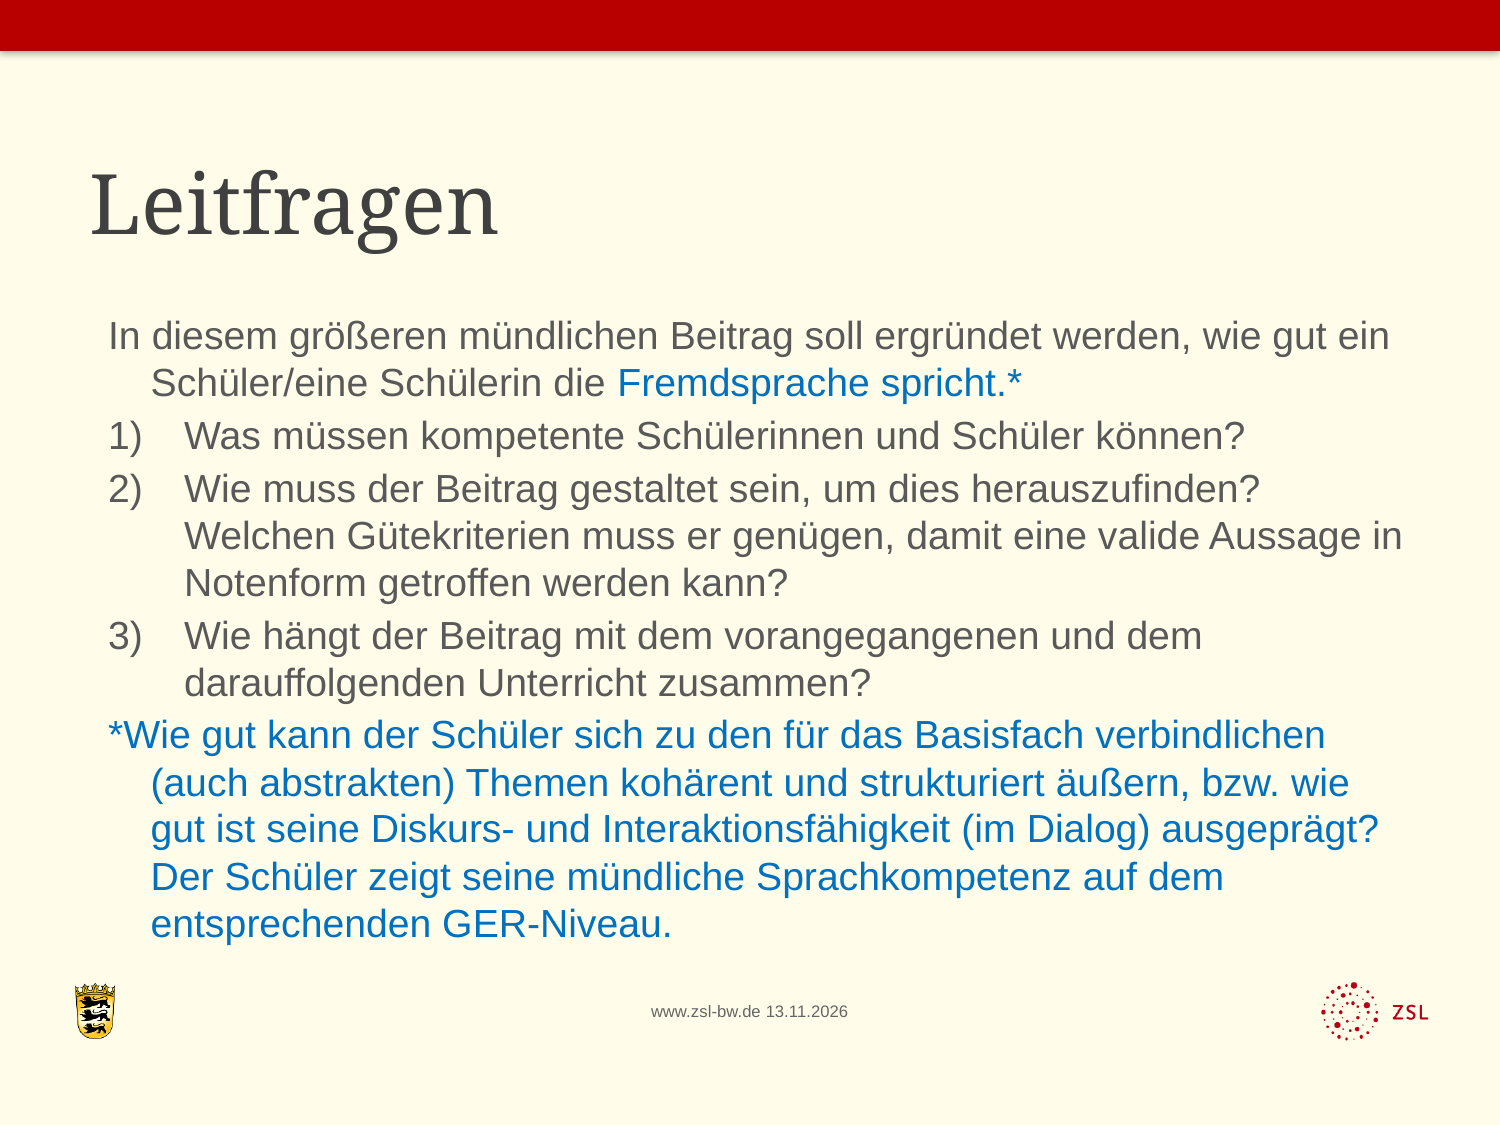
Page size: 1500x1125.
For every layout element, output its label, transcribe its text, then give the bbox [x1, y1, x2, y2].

title Leitfragen [75, 113, 1425, 289]
list In diesem größeren mündlichen Beitrag soll ergründet werden, wie gut ein Schüler/eine Schülerin die Fremdsprache spricht.* Was müssen kompetente Schülerinnen und Schüler können? Wie muss der Beitrag gestaltet sein, um dies herauszufinden? Welchen Gütekriterien muss er genügen, damit eine valide Aussage in Notenform getroffen werden kann? Wie hängt der Beitrag mit dem vorangegangenen und dem darauffolgenden Unterricht zusammen? *Wie gut kann der Schüler sich zu den für das Basisfach verbindlichen (auch abstrakten) Themen kohärent und strukturiert äußern, bzw. wie gut ist seine Diskurs- und Interaktionsfähigkeit (im Dialog) ausgeprägt? Der Schüler zeigt seine mündliche Sprachkompetenz auf dem entsprechenden GER-Niveau. [75, 302, 1425, 965]
picture [73, 981, 117, 1041]
picture [1320, 981, 1429, 1041]
